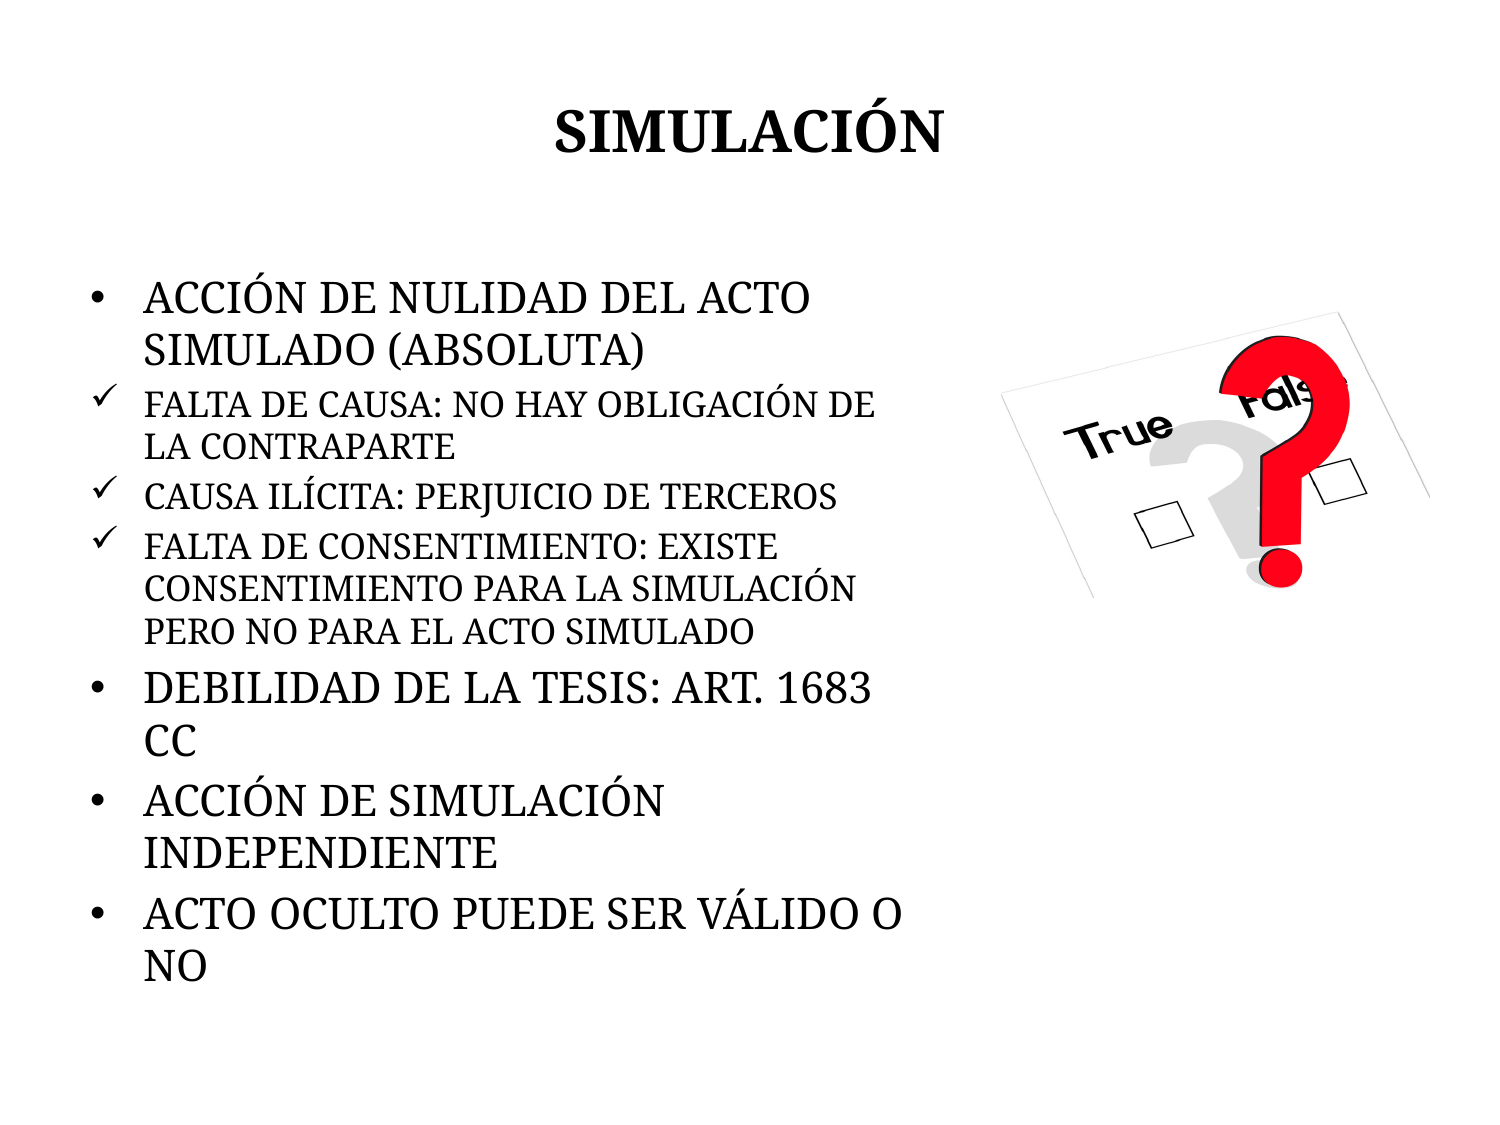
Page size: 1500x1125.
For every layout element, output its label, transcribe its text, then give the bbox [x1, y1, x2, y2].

title SIMULACIÓN [75, 45, 1425, 213]
list ACCIÓN DE NULIDAD DEL ACTO SIMULADO (ABSOLUTA) FALTA DE CAUSA: NO HAY OBLIGACIÓN DE LA CONTRAPARTE CAUSA ILÍCITA: PERJUICIO DE TERCEROS FALTA DE CONSENTIMIENTO: EXISTE CONSENTIMIENTO PARA LA SIMULACIÓN PERO NO PARA EL ACTO SIMULADO DEBILIDAD DE LA TESIS: ART. 1683 CC ACCIÓN DE SIMULACIÓN INDEPENDIENTE ACTO OCULTO PUEDE SER VÁLIDO O NO [75, 262, 928, 1005]
picture [997, 310, 1430, 599]
